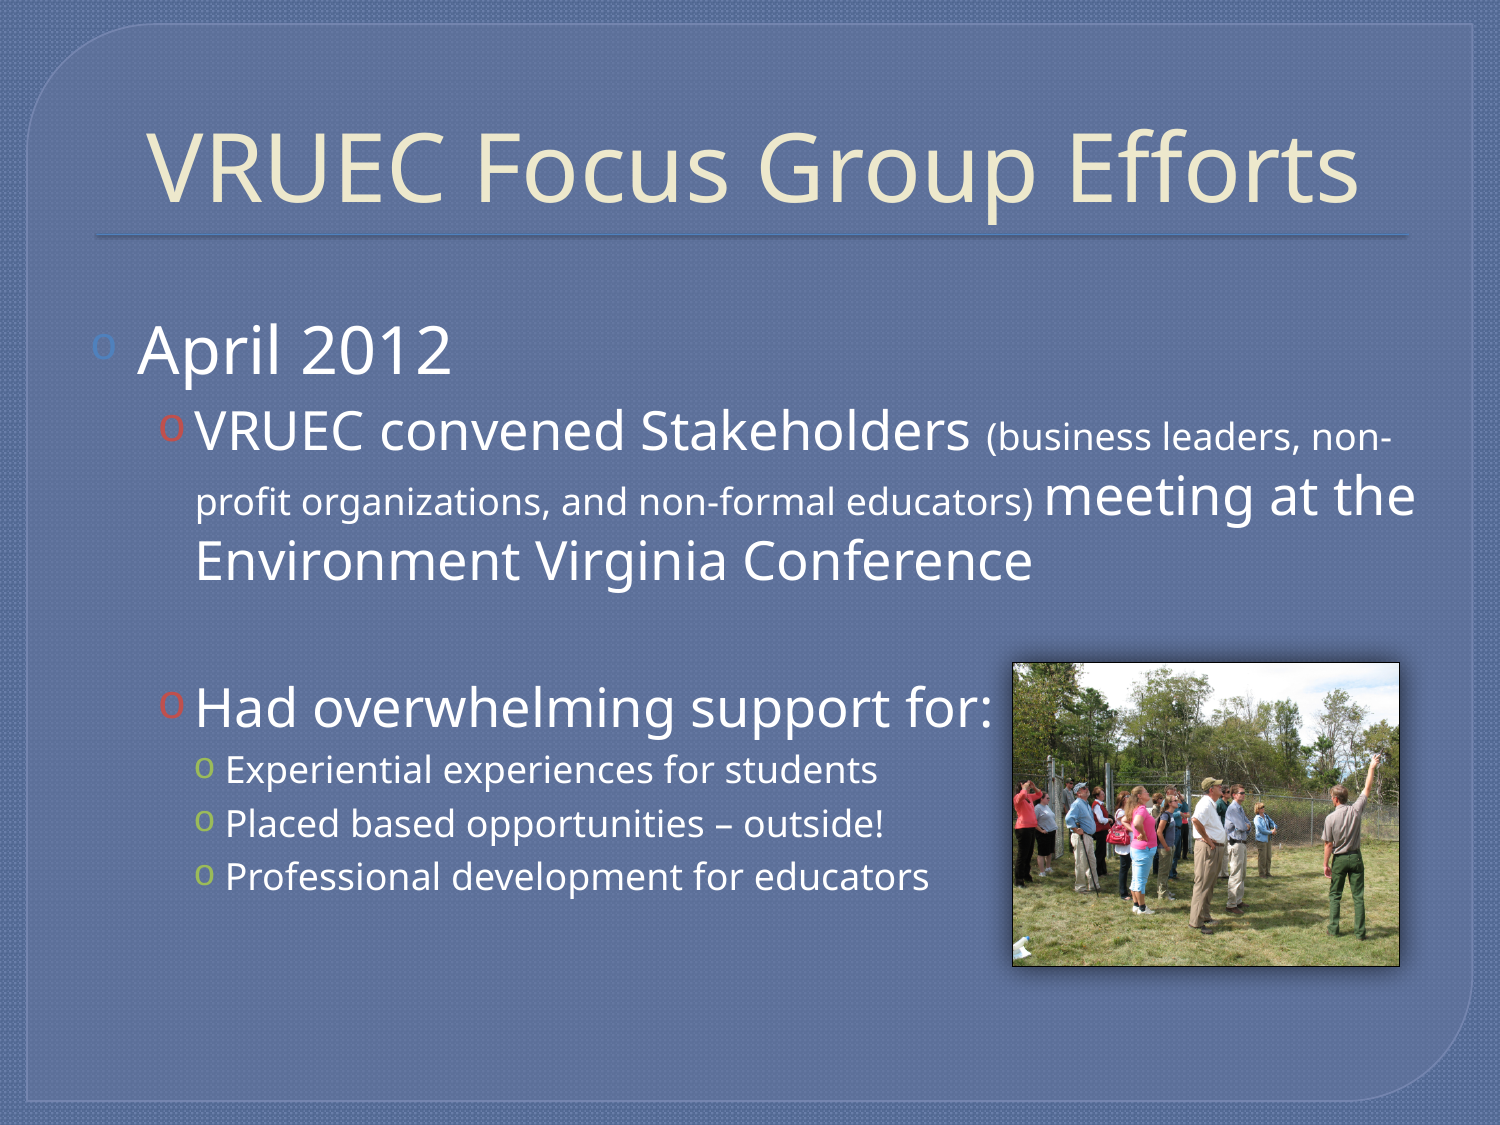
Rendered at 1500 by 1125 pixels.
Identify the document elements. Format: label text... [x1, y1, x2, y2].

picture [1012, 662, 1401, 968]
list April 2012 VRUEC convened Stakeholders (business leaders, non-profit organizations, and non-formal educators) meeting at the Environment Virginia Conference Had overwhelming support for: Experiential experiences for students Placed based opportunities – outside! Professional development for educators [75, 299, 1438, 1050]
title VRUEC Focus Group Efforts [75, 41, 1425, 230]
